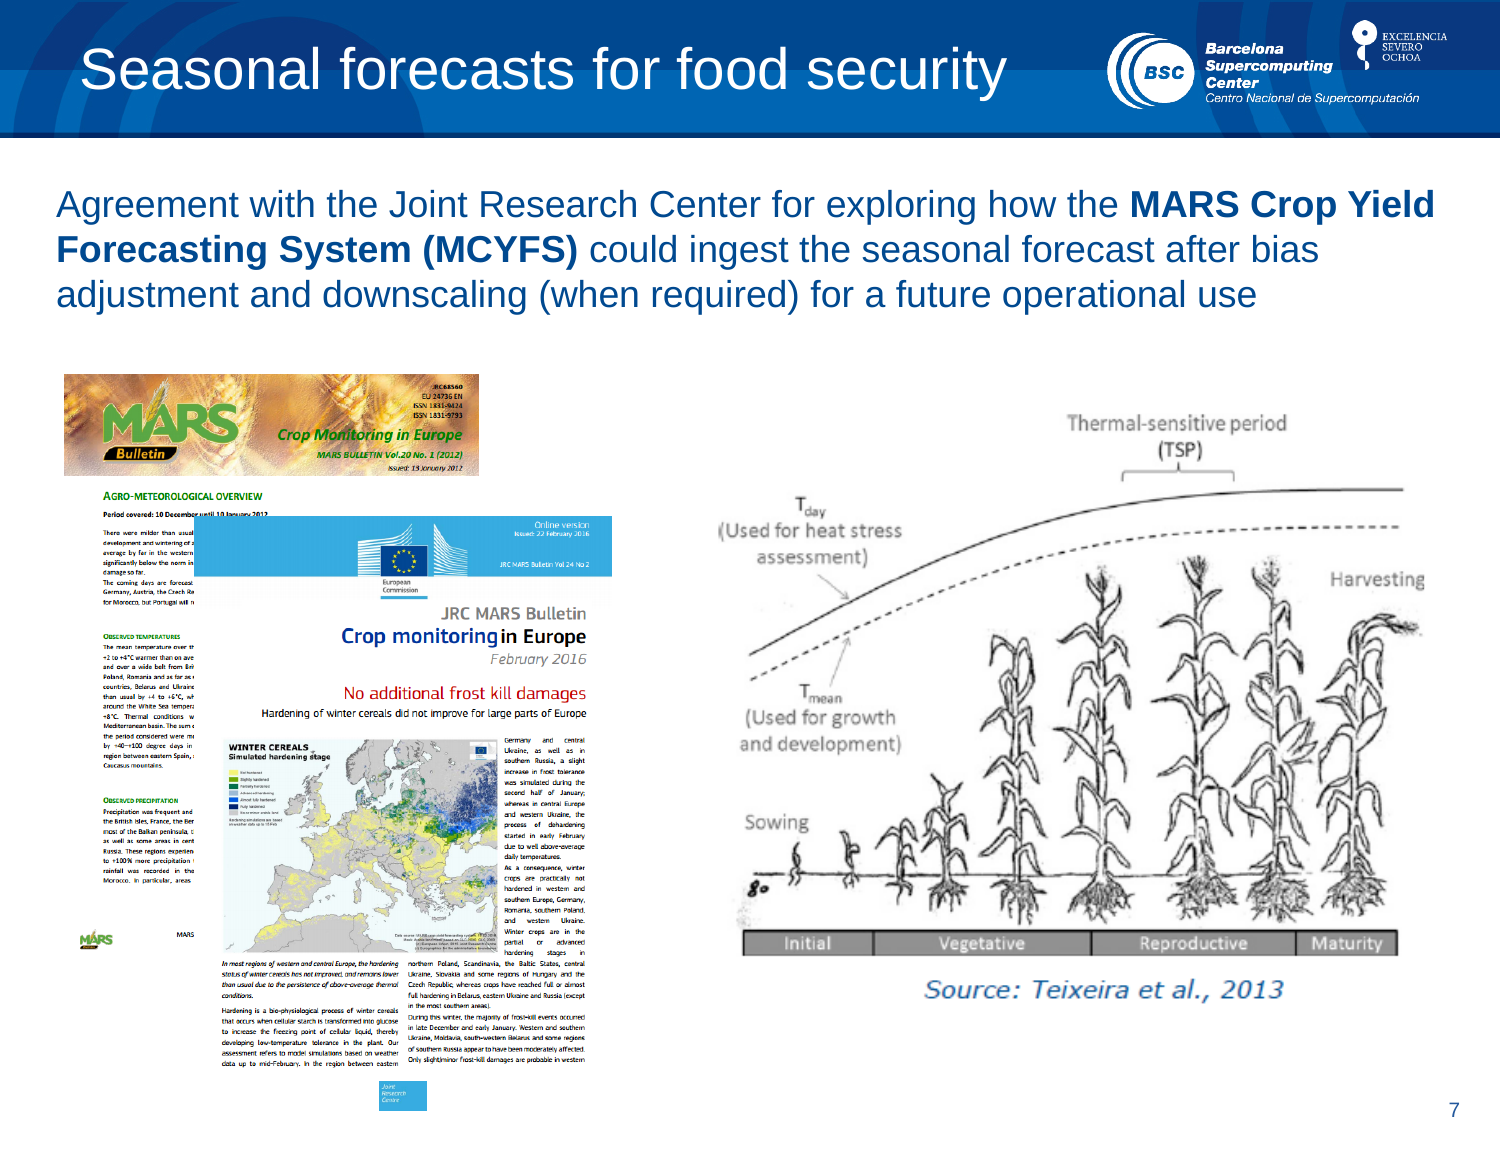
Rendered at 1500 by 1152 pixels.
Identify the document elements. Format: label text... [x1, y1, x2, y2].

title Seasonal forecasts for food security [65, 23, 1081, 138]
text_box Agreement with the Joint Research Center for exploring how the MARS Crop Yield Forecasting System (MCYFS) could ingest the seasonal forecast after bias adjustment and downscaling (when required) for a future operational use [41, 172, 1500, 322]
picture [678, 372, 1425, 1012]
picture [64, 374, 612, 1111]
picture [0, 0, 1500, 138]
